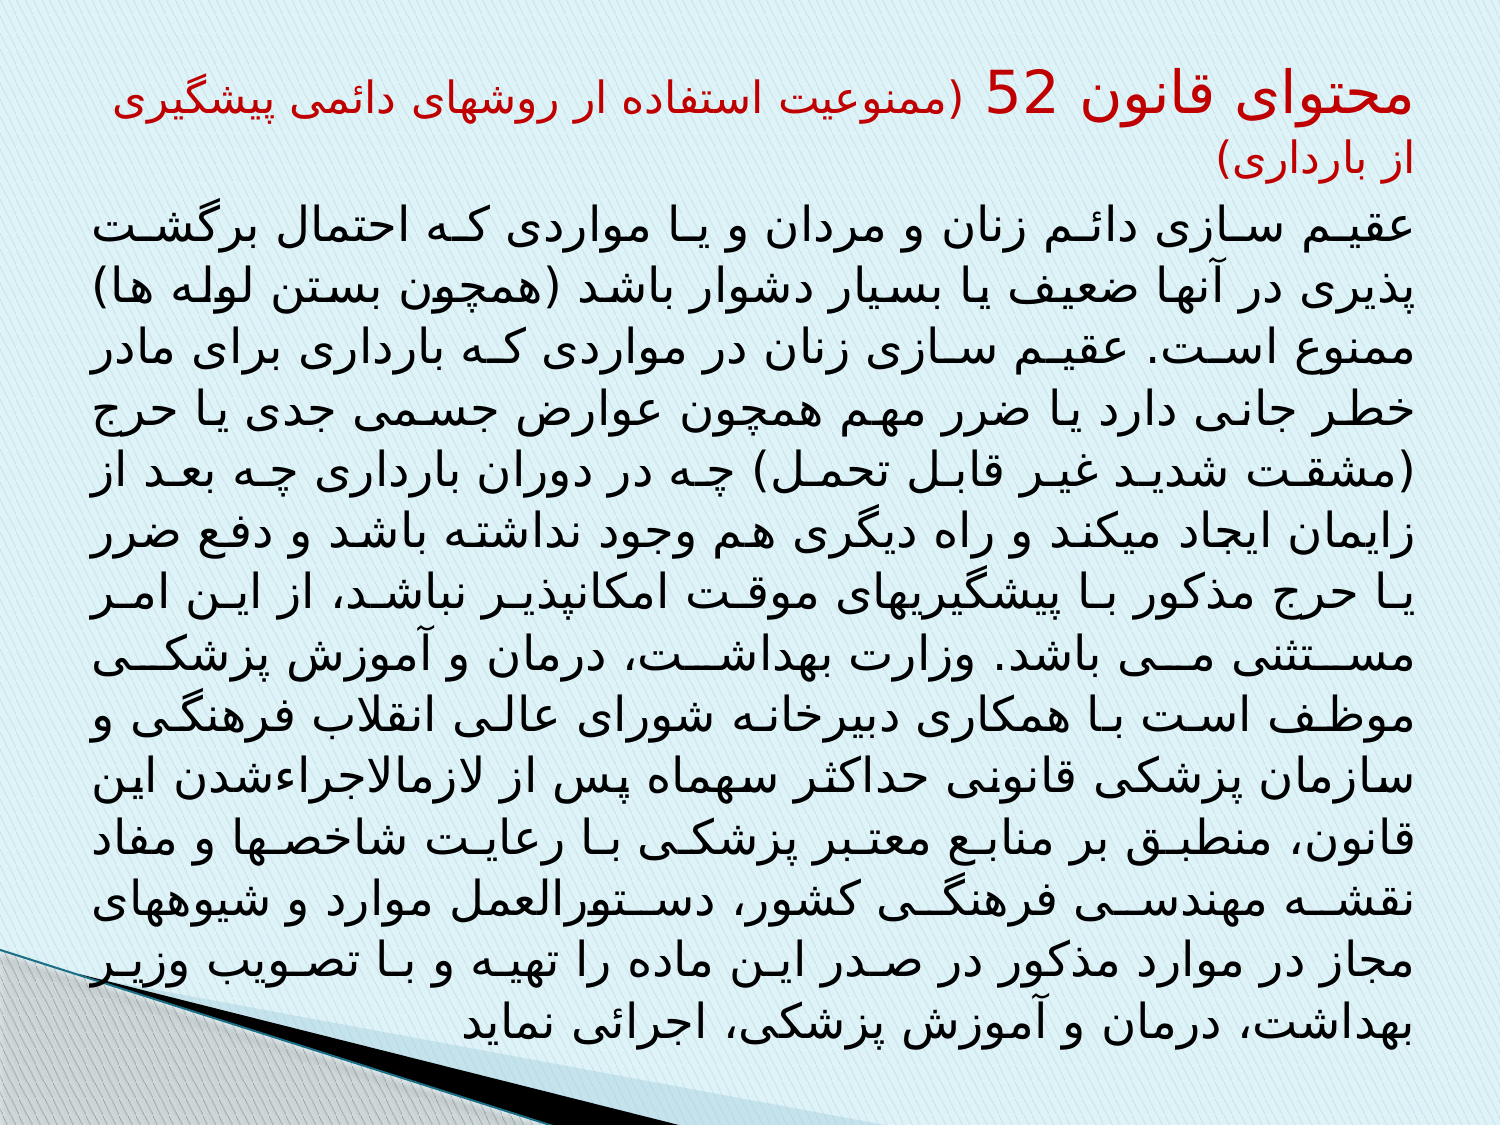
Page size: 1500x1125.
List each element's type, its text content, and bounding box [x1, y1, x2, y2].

list محتوای قانون 52 (ممنوعیت استفاده ار روشهای دائمی پیشگیری از بارداری) عقیم سازی دائم زنان و مردان و یا مواردی که احتمال برگشت پذیری در آنها ضعیف یا بسیار دشوار باشد (همچون بستن لوله ها) ممنوع است. عقیم سازی زنان در مواردی که بارداری برای مادر خطر جانی دارد یا ضرر مهم همچون عوارض جسمی جدی یا حرج (مشقت شدید غیر قابل تحمل) چه در دوران بارداری چه بعد از زایمان ایجاد می­کند و راه دیگری هم وجود نداشته باشد و دفع ضرر یا حرج مذکور با پیشگیری­های موقت امکان­پذیر نباشد، از این امر مستثنی می باشد. وزارت بهداشت، درمان و آموزش پزشکی موظف است با همکاری دبیرخانه شورای­ عالی انقلاب فرهنگی و سازمان پزشکی قانونی حداکثر سه­ماه پس از لازم­الاجراءشدن این قانون، منطبق بر منابع معتبر پزشکی با رعایت شاخص­ها و مفاد نقشه مهندسی فرهنگی کشور، دستورالعمل موارد و شیوه­های مجاز در موارد مذکور در صدر این ماده را تهیه و با تصویب وزیر بهداشت، درمان و آموزش پزشکی، اجرائی نماید [76, 42, 1447, 1059]
